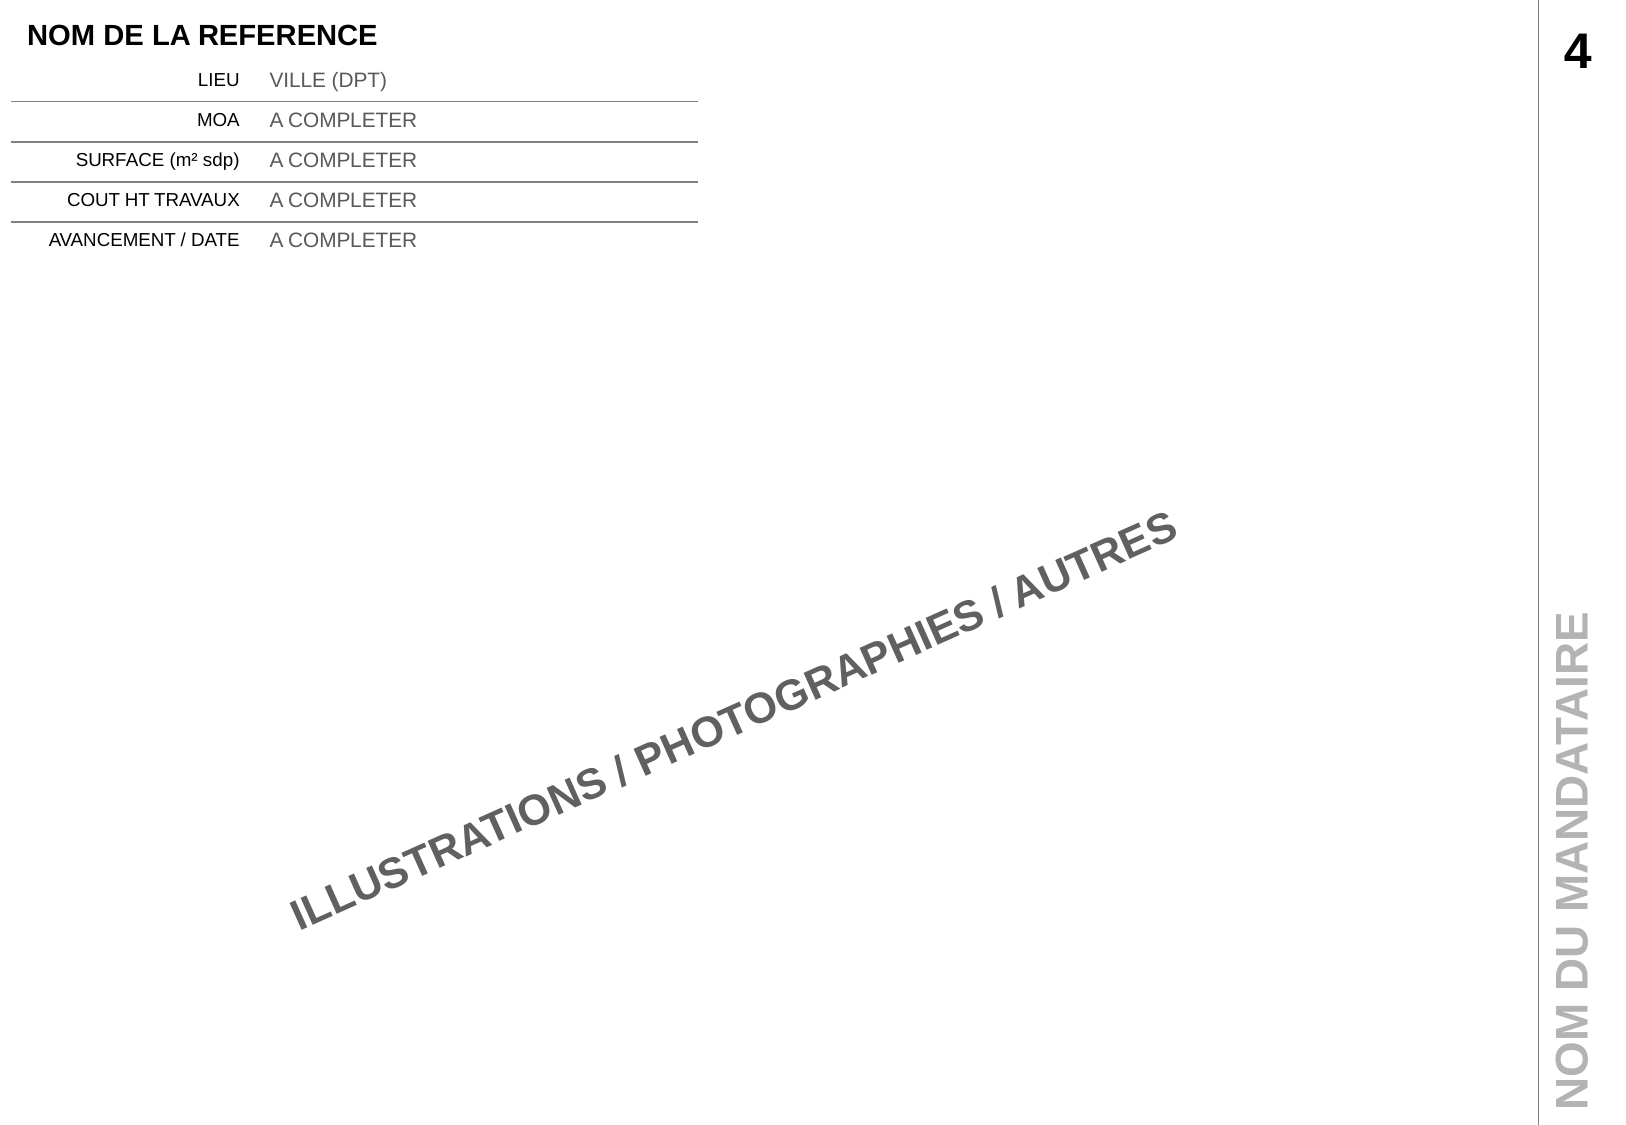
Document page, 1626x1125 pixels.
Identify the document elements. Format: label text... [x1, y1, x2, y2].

table_cell LIEU [13, 62, 254, 101]
table_cell A COMPLETER [255, 223, 696, 261]
text_box ILLUSTRATIONS / PHOTOGRAPHIES / AUTRES [267, 452, 1295, 985]
table_header NOM DE LA REFERENCE [13, 12, 696, 61]
table_cell A COMPLETER [255, 183, 696, 221]
table_cell SURFACE (m² sdp) [13, 143, 254, 181]
table_cell A COMPLETER [255, 143, 696, 181]
text_box NOM DU MANDATAIRE [1539, 0, 1625, 1125]
table_cell VILLE (DPT) [255, 64, 696, 101]
text_box 4 [1542, 11, 1614, 87]
table_cell A COMPLETER [255, 102, 696, 141]
table_cell AVANCEMENT / DATE [13, 223, 254, 261]
table_cell MOA [13, 102, 254, 141]
table_cell COUT HT TRAVAUX [13, 183, 254, 221]
